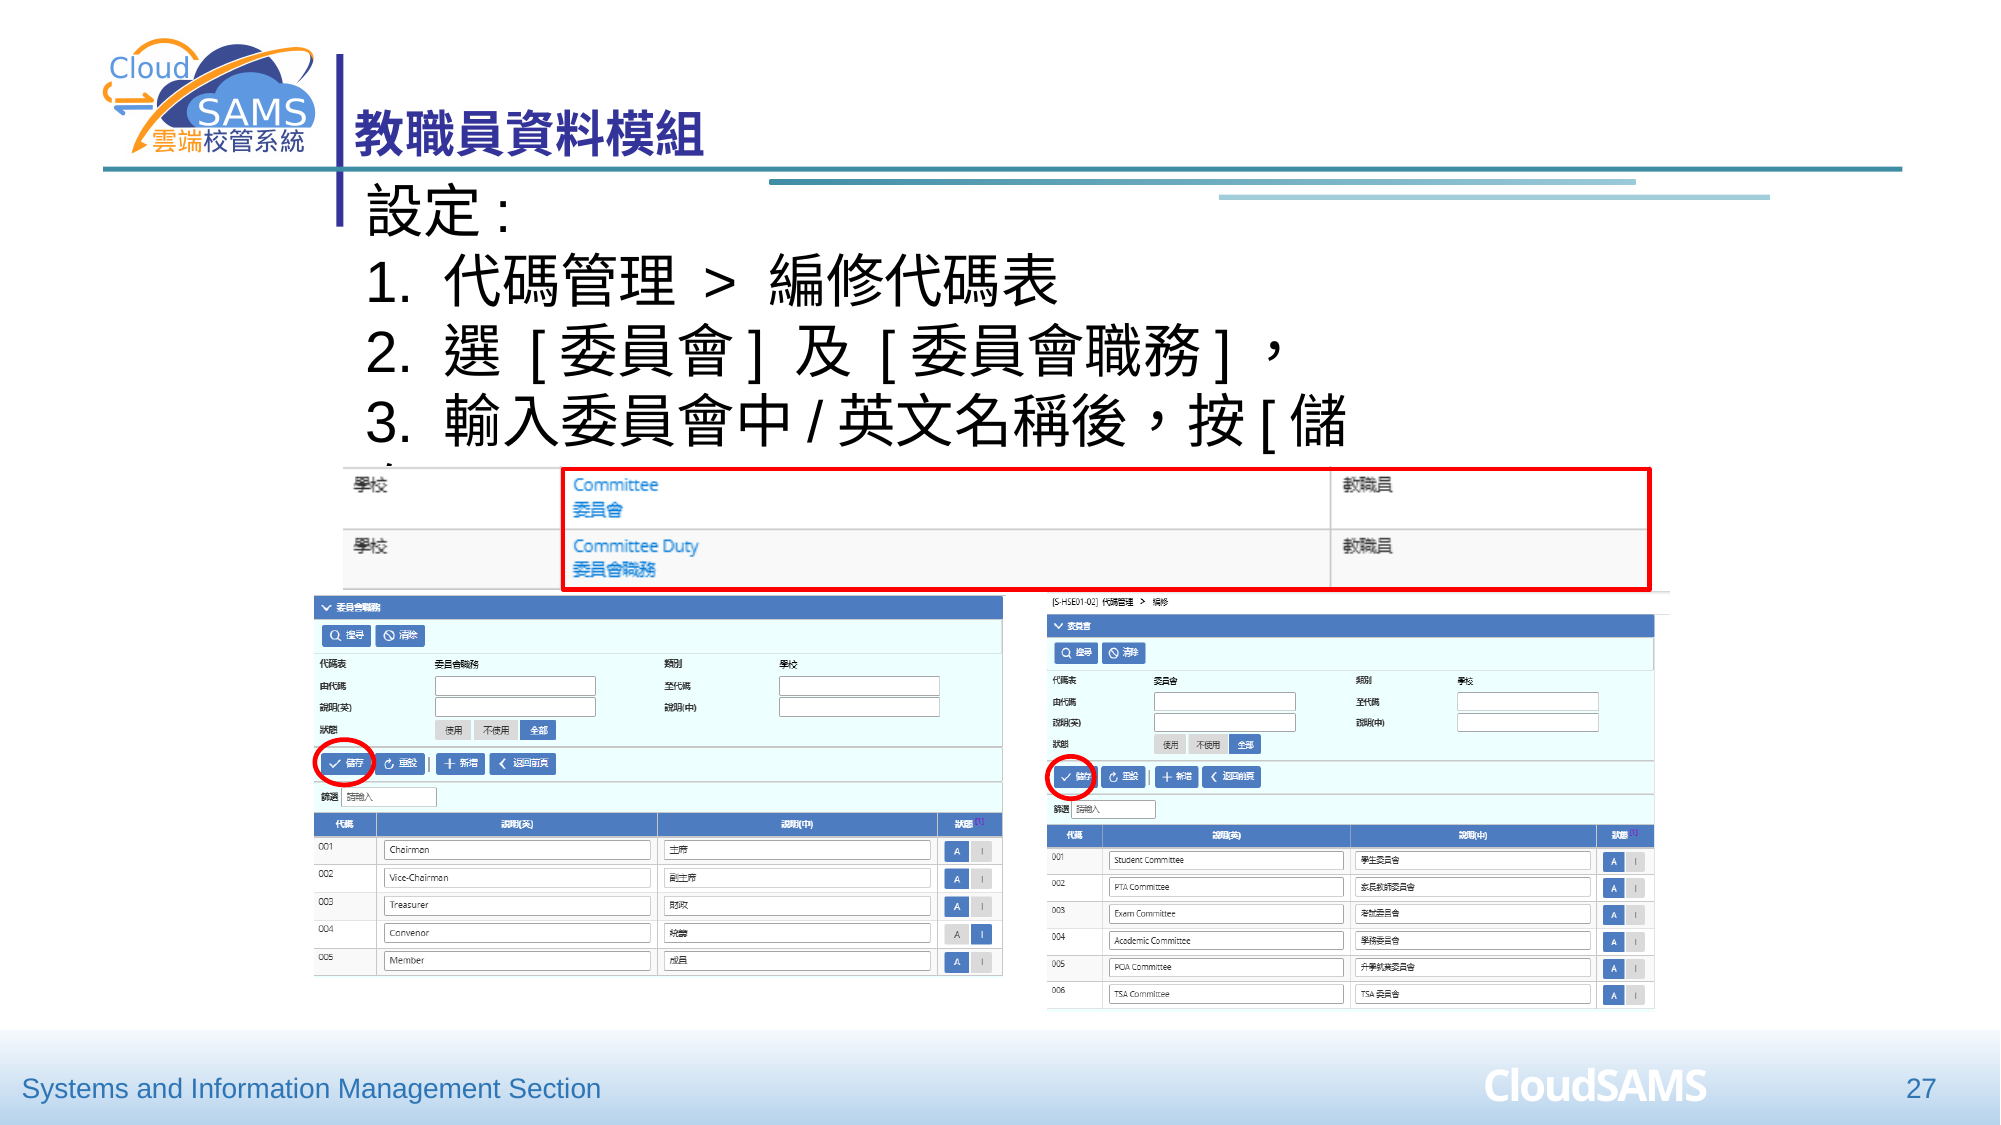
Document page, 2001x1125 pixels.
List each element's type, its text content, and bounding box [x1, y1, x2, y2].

title 教職員資料模組 [340, 44, 1907, 170]
slide_number 27 [1755, 1063, 1952, 1125]
picture [343, 465, 1657, 590]
text_box 設定: 1. 代碼管理 > 編修代碼表 2. 選 [委員會] 及 [委員會職務]， 3. 輸入委員會中/英文名稱後，按[儲存] [350, 166, 1426, 464]
picture [87, 7, 349, 175]
picture [314, 592, 1006, 978]
picture [1046, 591, 1670, 1012]
